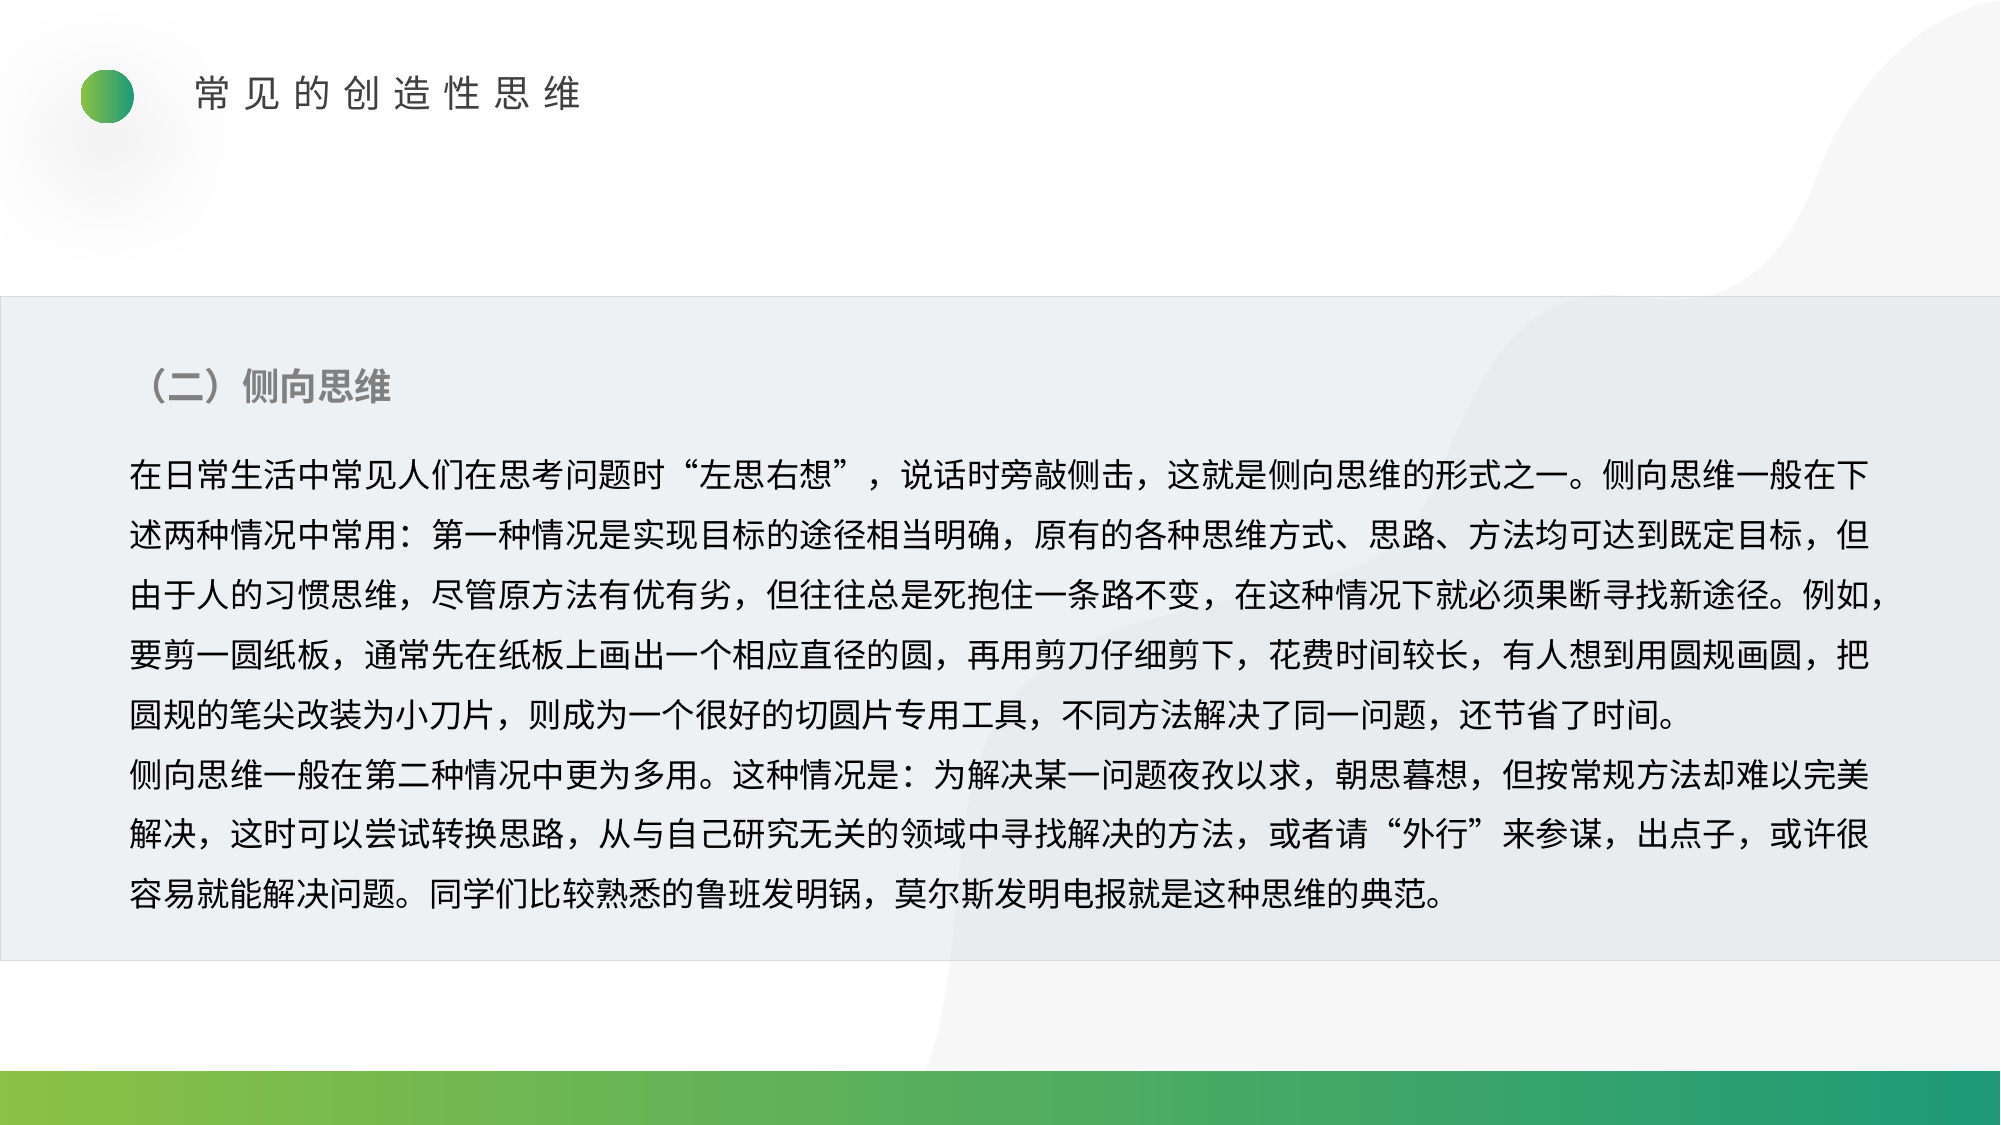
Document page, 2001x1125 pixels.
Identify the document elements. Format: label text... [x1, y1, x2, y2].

text_box 在日常生活中常见人们在思考问题时“左思右想”，说话时旁敲侧击，这就是侧向思维的形式之一。侧向思维一般在下述两种情况中常用：第一种情况是实现目标的途径相当明确，原有的各种思维方式、思路、方法均可达到既定目标，但由于人的习惯思维，尽管原方法有优有劣，但往往总是死抱住一条路不变，在这种情况下就必须果断寻找新途径。例如，要剪一圆纸板，通常先在纸板上画出一个相应直径的圆，再用剪刀仔细剪下，花费时间较长，有人想到用圆规画圆，把圆规的笔尖改装为小刀片，则成为一个很好的切圆片专用工具，不同方法解决了同一问题，还节省了时间。 侧向思维一般在第二种情况中更为多用。这种情况是：为解决某一问题夜孜以求，朝思暮想，但按常规方法却难以完美解决，这时可以尝试转换思路，从与自己研究无关的领域中寻找解决的方法，或者请“外行”来参谋，出点子，或许很容易就能解决问题。同学们比较熟悉的鲁班发明锅，莫尔斯发明电报就是这种思维的典范。 [115, 427, 1885, 921]
text_box （二）侧向思维 [115, 355, 981, 416]
text_box 常见的创造性思维 [178, 62, 749, 123]
text_box [0, 295, 2000, 961]
